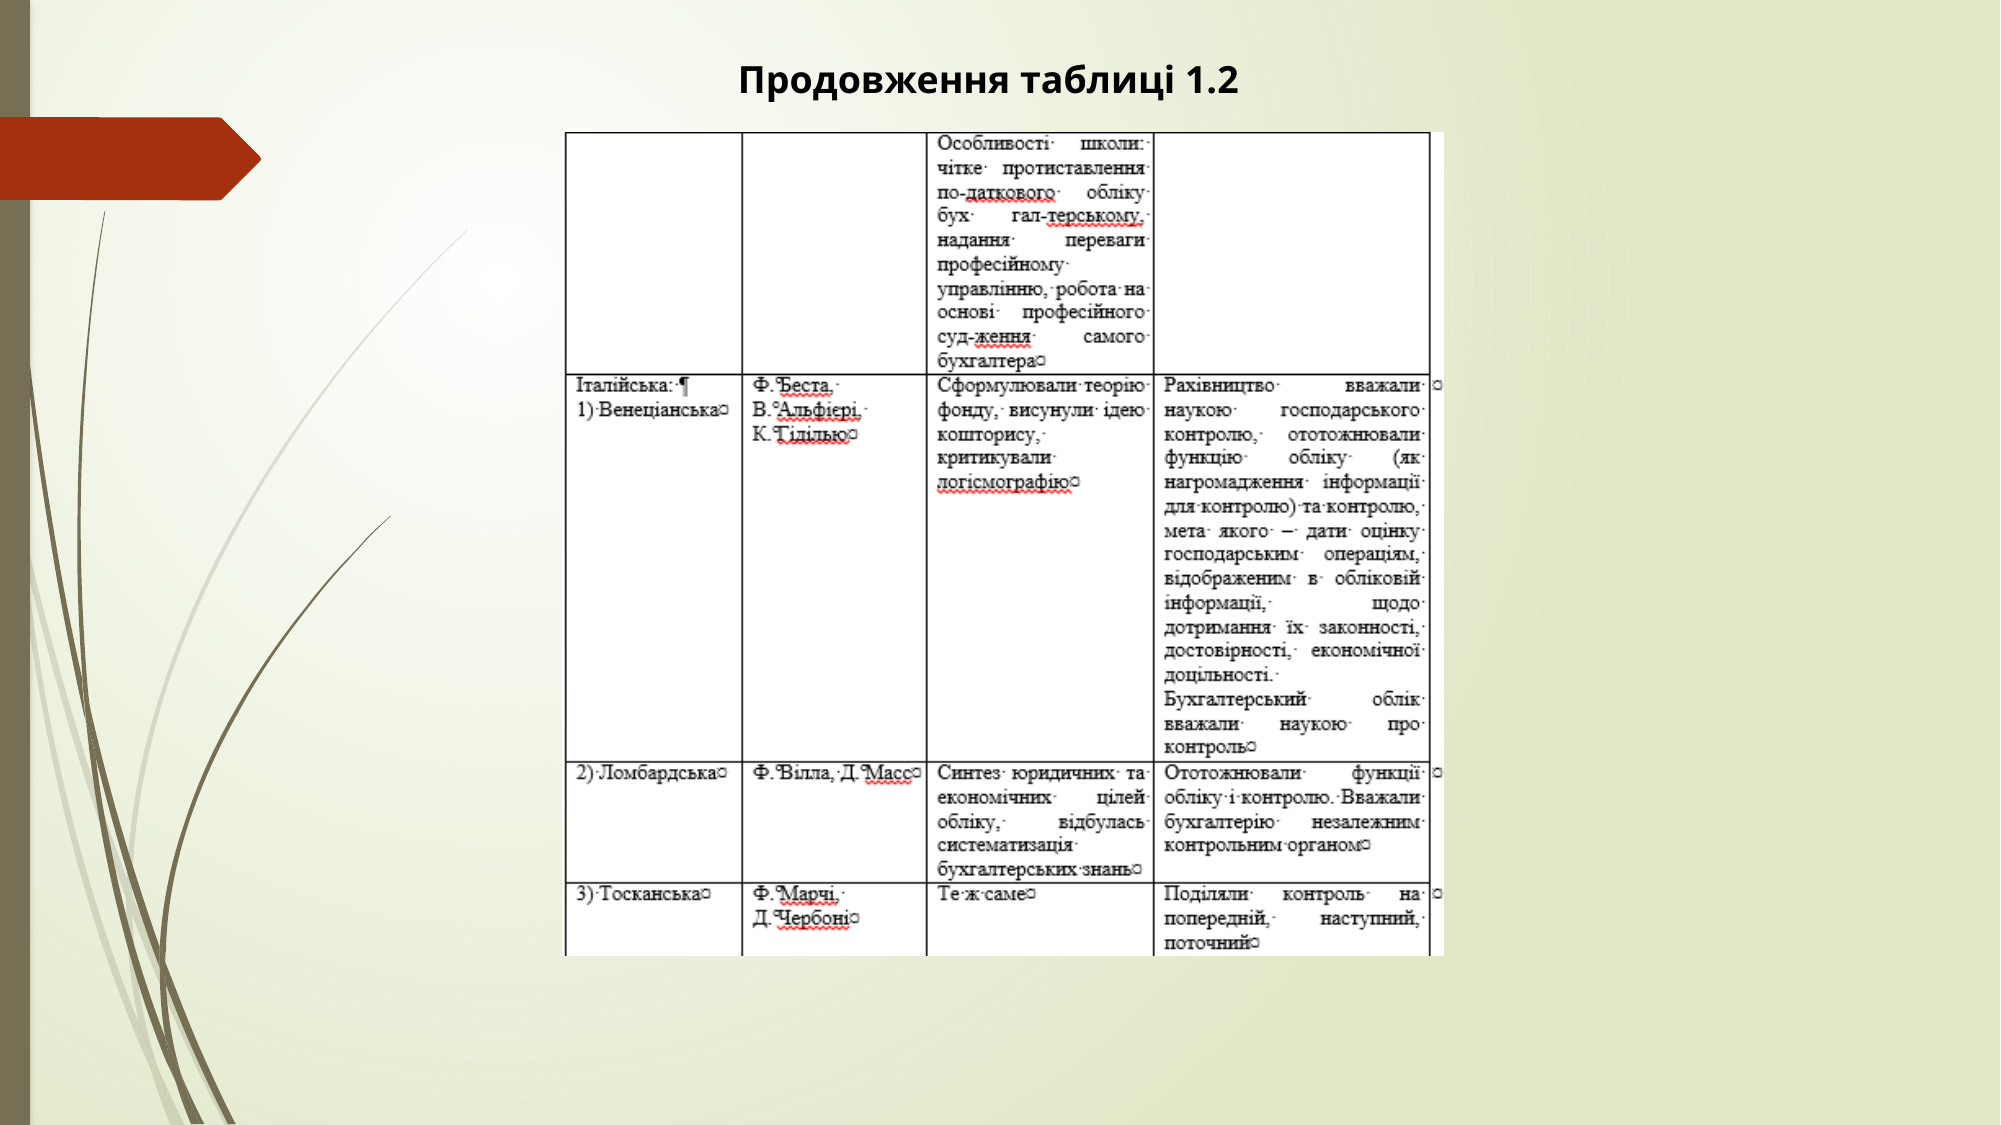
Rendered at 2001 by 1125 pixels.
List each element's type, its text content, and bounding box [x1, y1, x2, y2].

picture [562, 132, 1445, 956]
text_box Продовження таблиці 1.2 [312, 48, 1665, 109]
